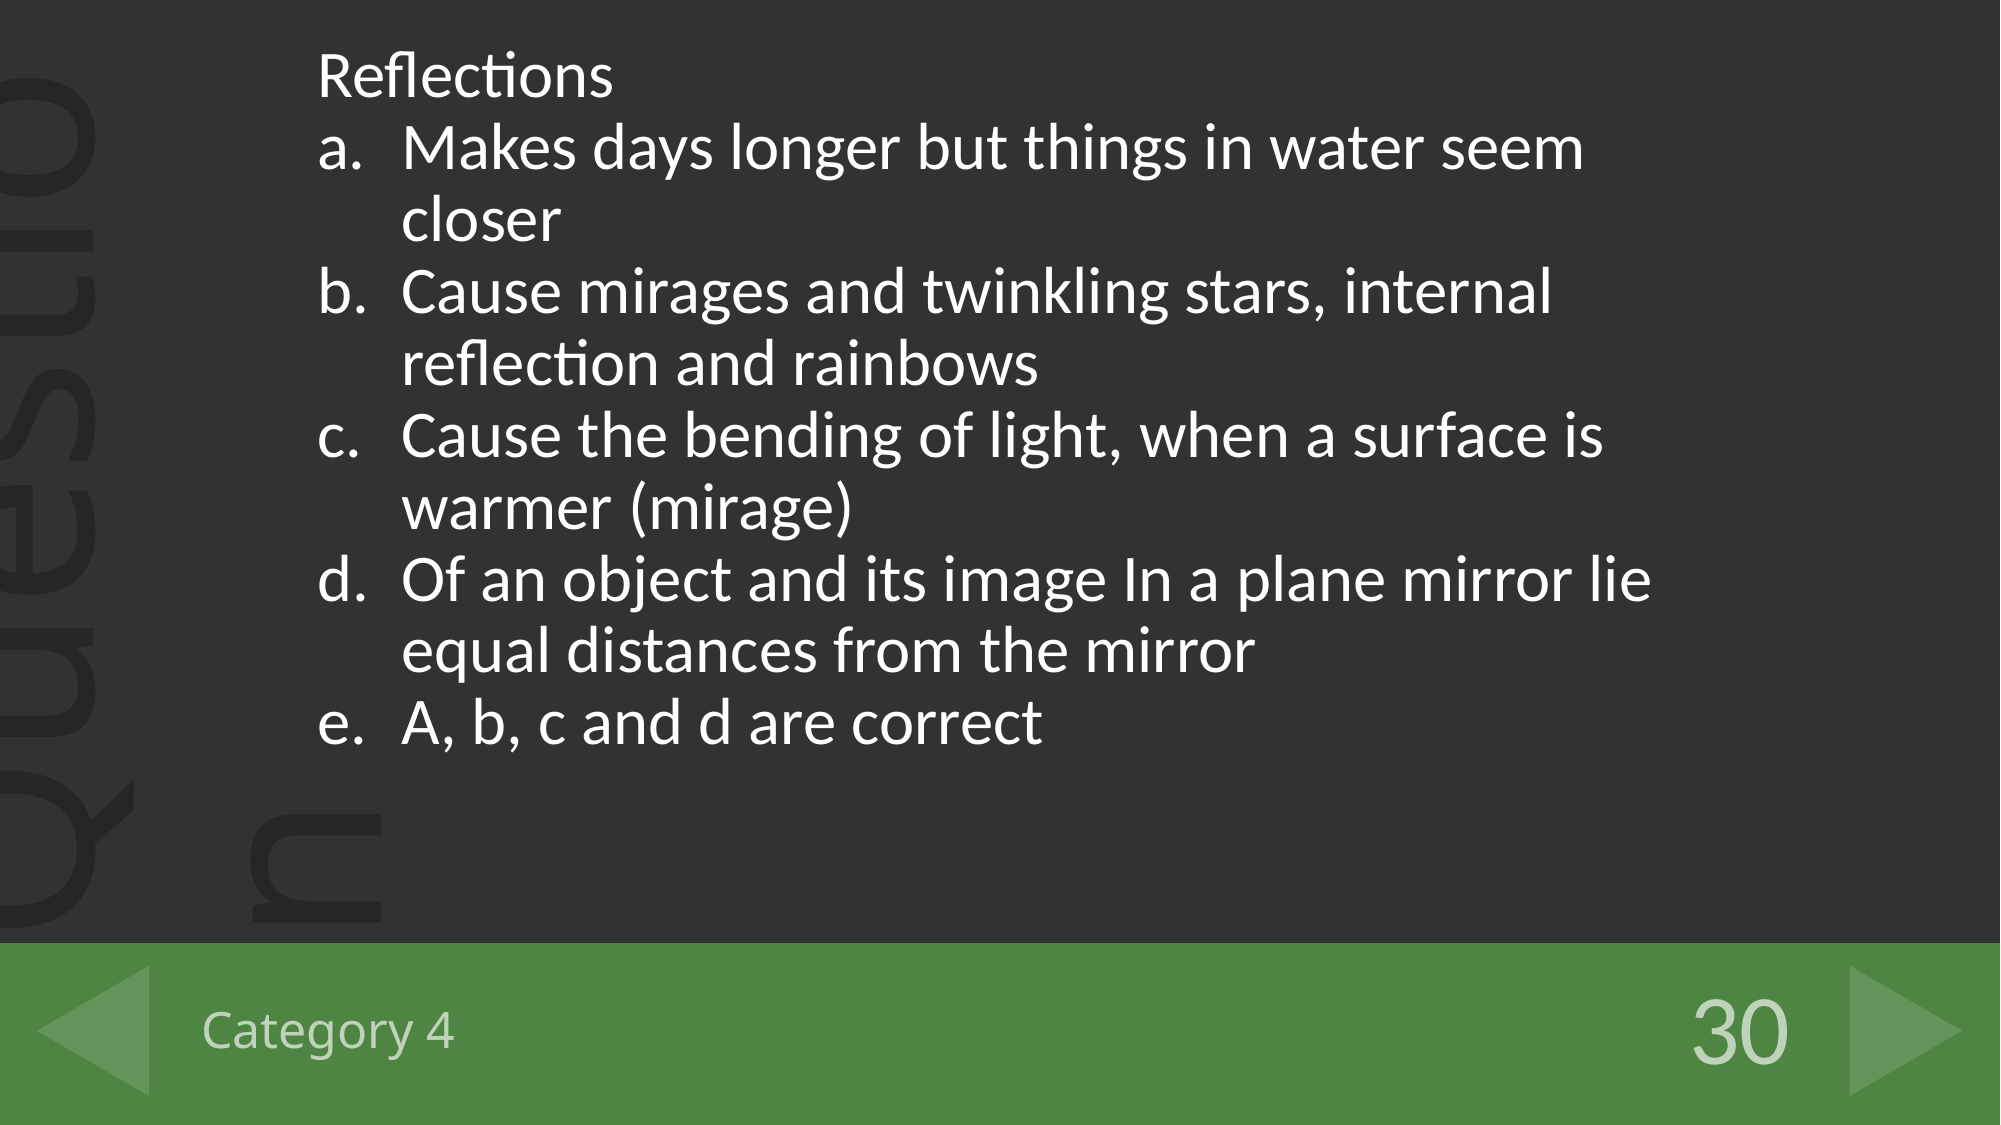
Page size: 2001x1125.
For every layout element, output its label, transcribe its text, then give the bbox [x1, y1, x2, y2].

list 30 [1494, 967, 1806, 1097]
title Category 4 [185, 967, 1494, 1097]
list Reflections Makes days longer but things in water seem closer Cause mirages and twinkling stars, internal reflection and rainbows Cause the bending of light, when a surface is warmer (mirage) Of an object and its image In a plane mirror lie equal distances from the mirror A, b, c and d are correct [302, 307, 1760, 636]
